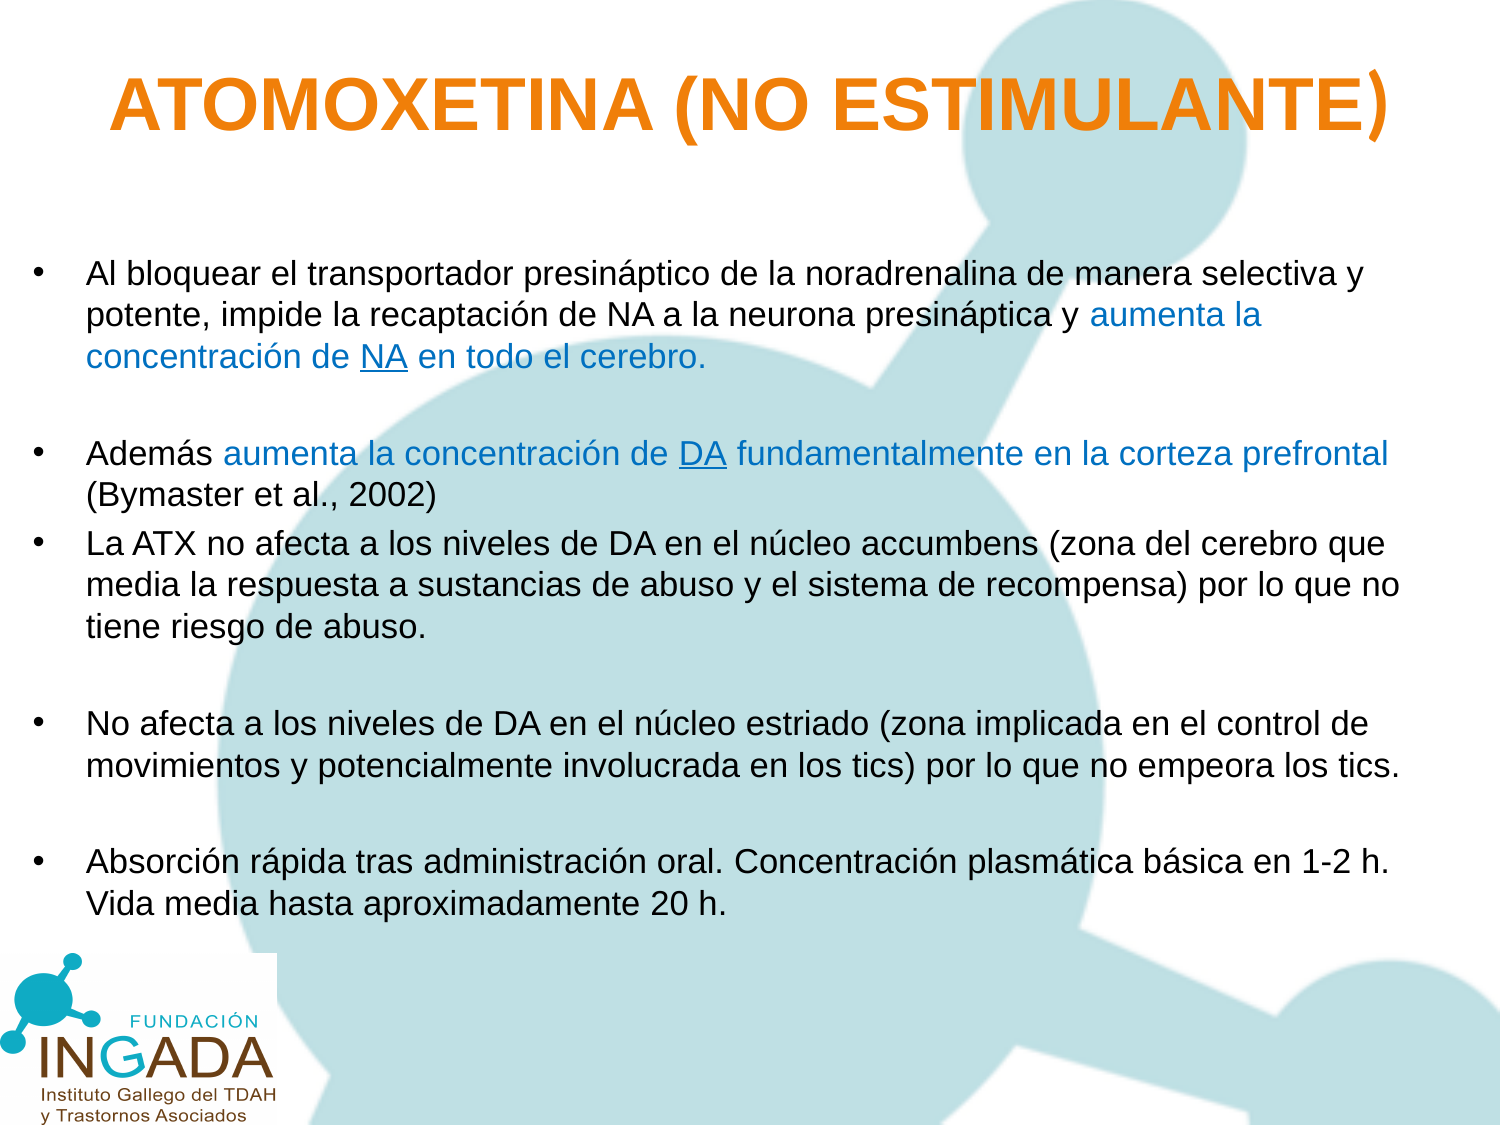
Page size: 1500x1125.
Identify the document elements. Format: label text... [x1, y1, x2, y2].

title ATOMOXETINA (NO ESTIMULANTE) [75, 4, 1425, 192]
list Al bloquear el transportador presináptico de la noradrenalina de manera selectiva y potente, impide la recaptación de NA a la neurona presináptica y aumenta la concentración de NA en todo el cerebro. Además aumenta la concentración de DA fundamentalmente en la corteza prefrontal (Bymaster et al., 2002) La ATX no afecta a los niveles de DA en el núcleo accumbens (zona del cerebro que media la respuesta a sustancias de abuso y el sistema de recompensa) por lo que no tiene riesgo de abuso. No afecta a los niveles de DA en el núcleo estriado (zona implicada en el control de movimientos y potencialmente involucrada en los tics) por lo que no empeora los tics. Absorción rápida tras administración oral. Concentración plasmática básica en 1-2 h. Vida media hasta aproximadamente 20 h. [17, 194, 1483, 939]
picture [0, 953, 277, 1125]
